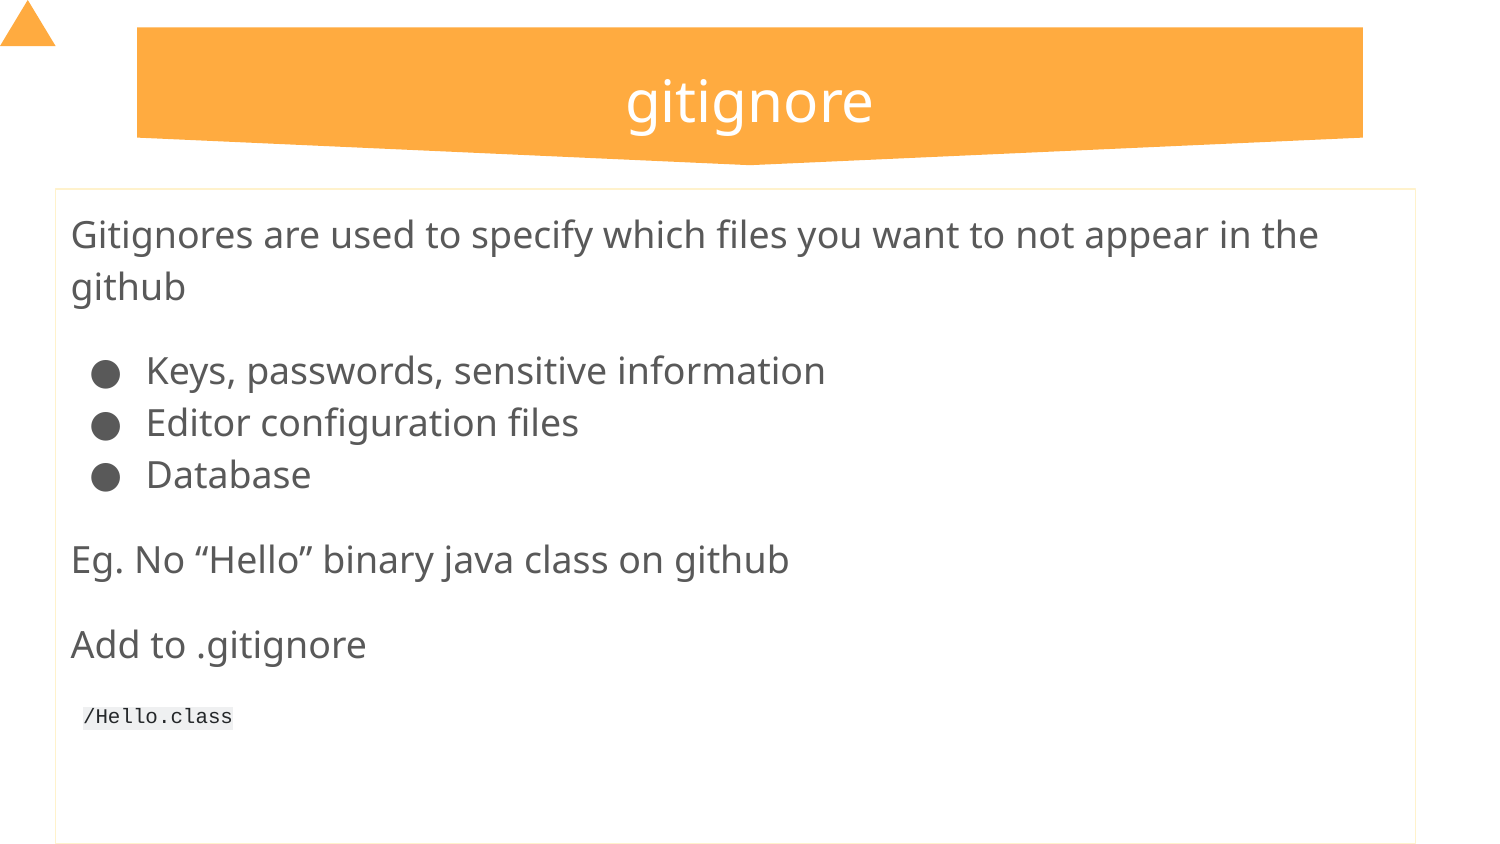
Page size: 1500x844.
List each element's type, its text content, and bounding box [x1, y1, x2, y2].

list Gitignores are used to specify which files you want to not appear in the github Keys, passwords, sensitive information Editor configuration files Database Eg. No “Hello” binary java class on github Add to .gitignore /Hello.class [55, 189, 1416, 844]
text_box [137, 27, 1363, 49]
text_box [0, 0, 56, 47]
text_box [279, 144, 1221, 166]
title gitignore [51, 49, 1449, 144]
